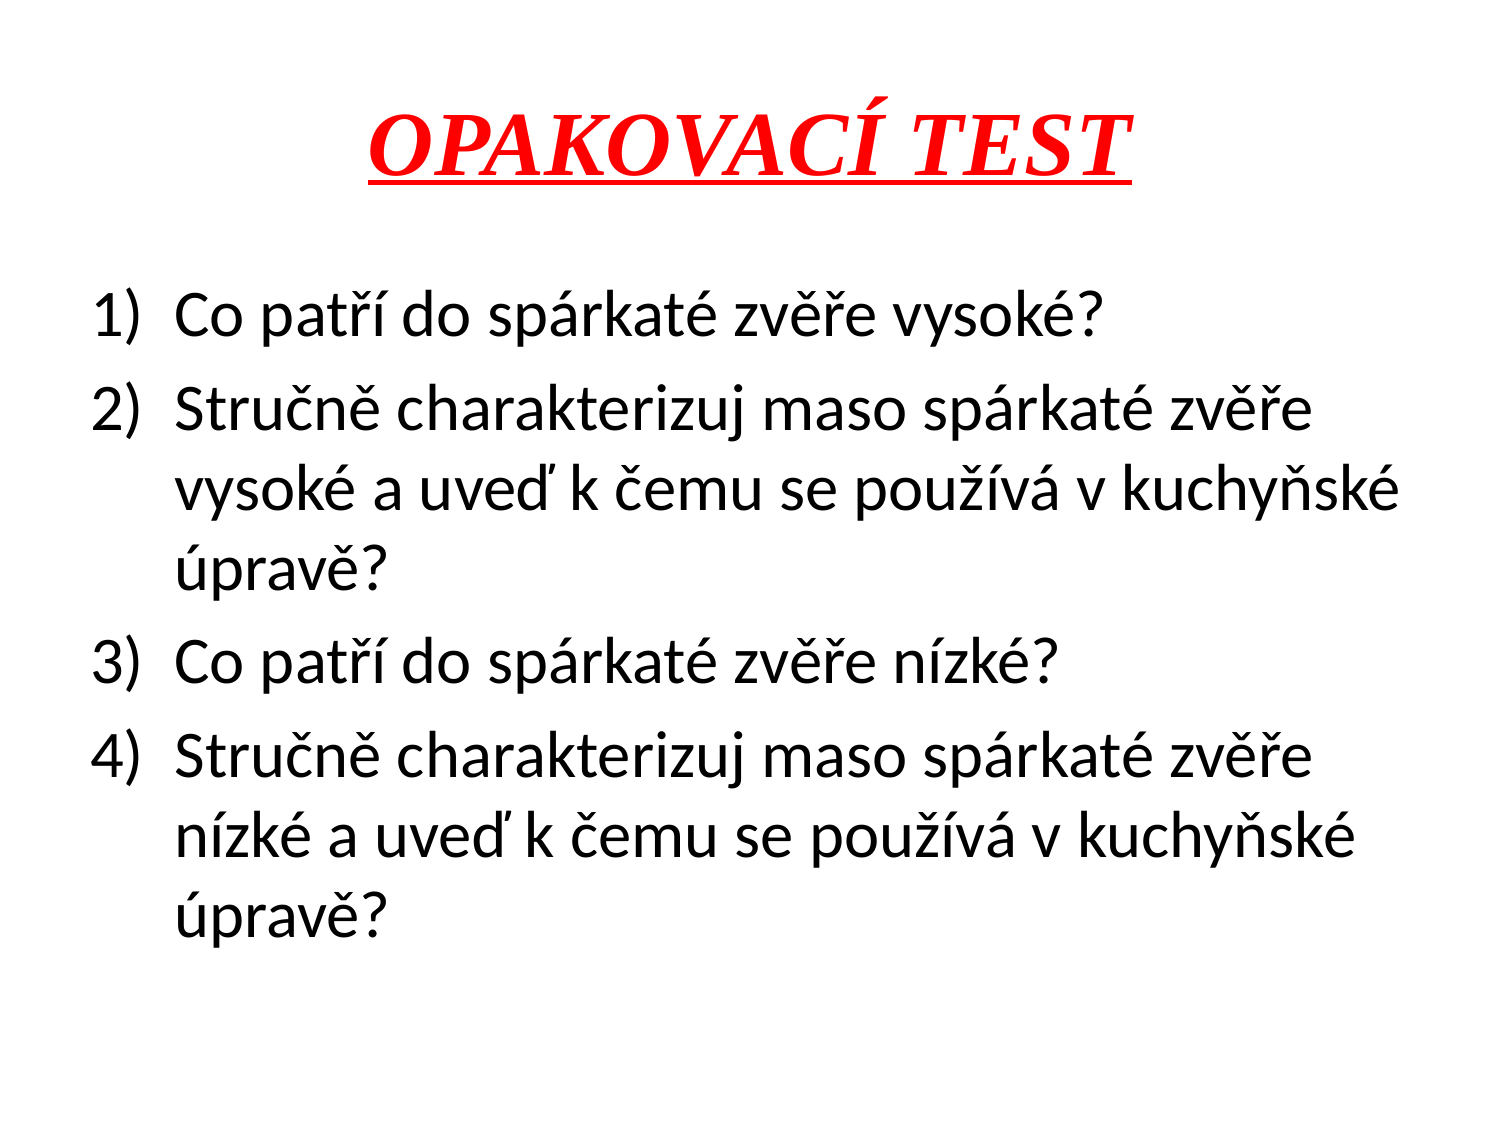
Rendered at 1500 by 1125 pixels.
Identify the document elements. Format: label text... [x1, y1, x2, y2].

title OPAKOVACÍ TEST [75, 45, 1425, 233]
list Co patří do spárkaté zvěře vysoké? Stručně charakterizuj maso spárkaté zvěře vysoké a uveď k čemu se používá v kuchyňské úpravě? Co patří do spárkaté zvěře nízké? Stručně charakterizuj maso spárkaté zvěře nízké a uveď k čemu se používá v kuchyňské úpravě? [75, 262, 1425, 1005]
